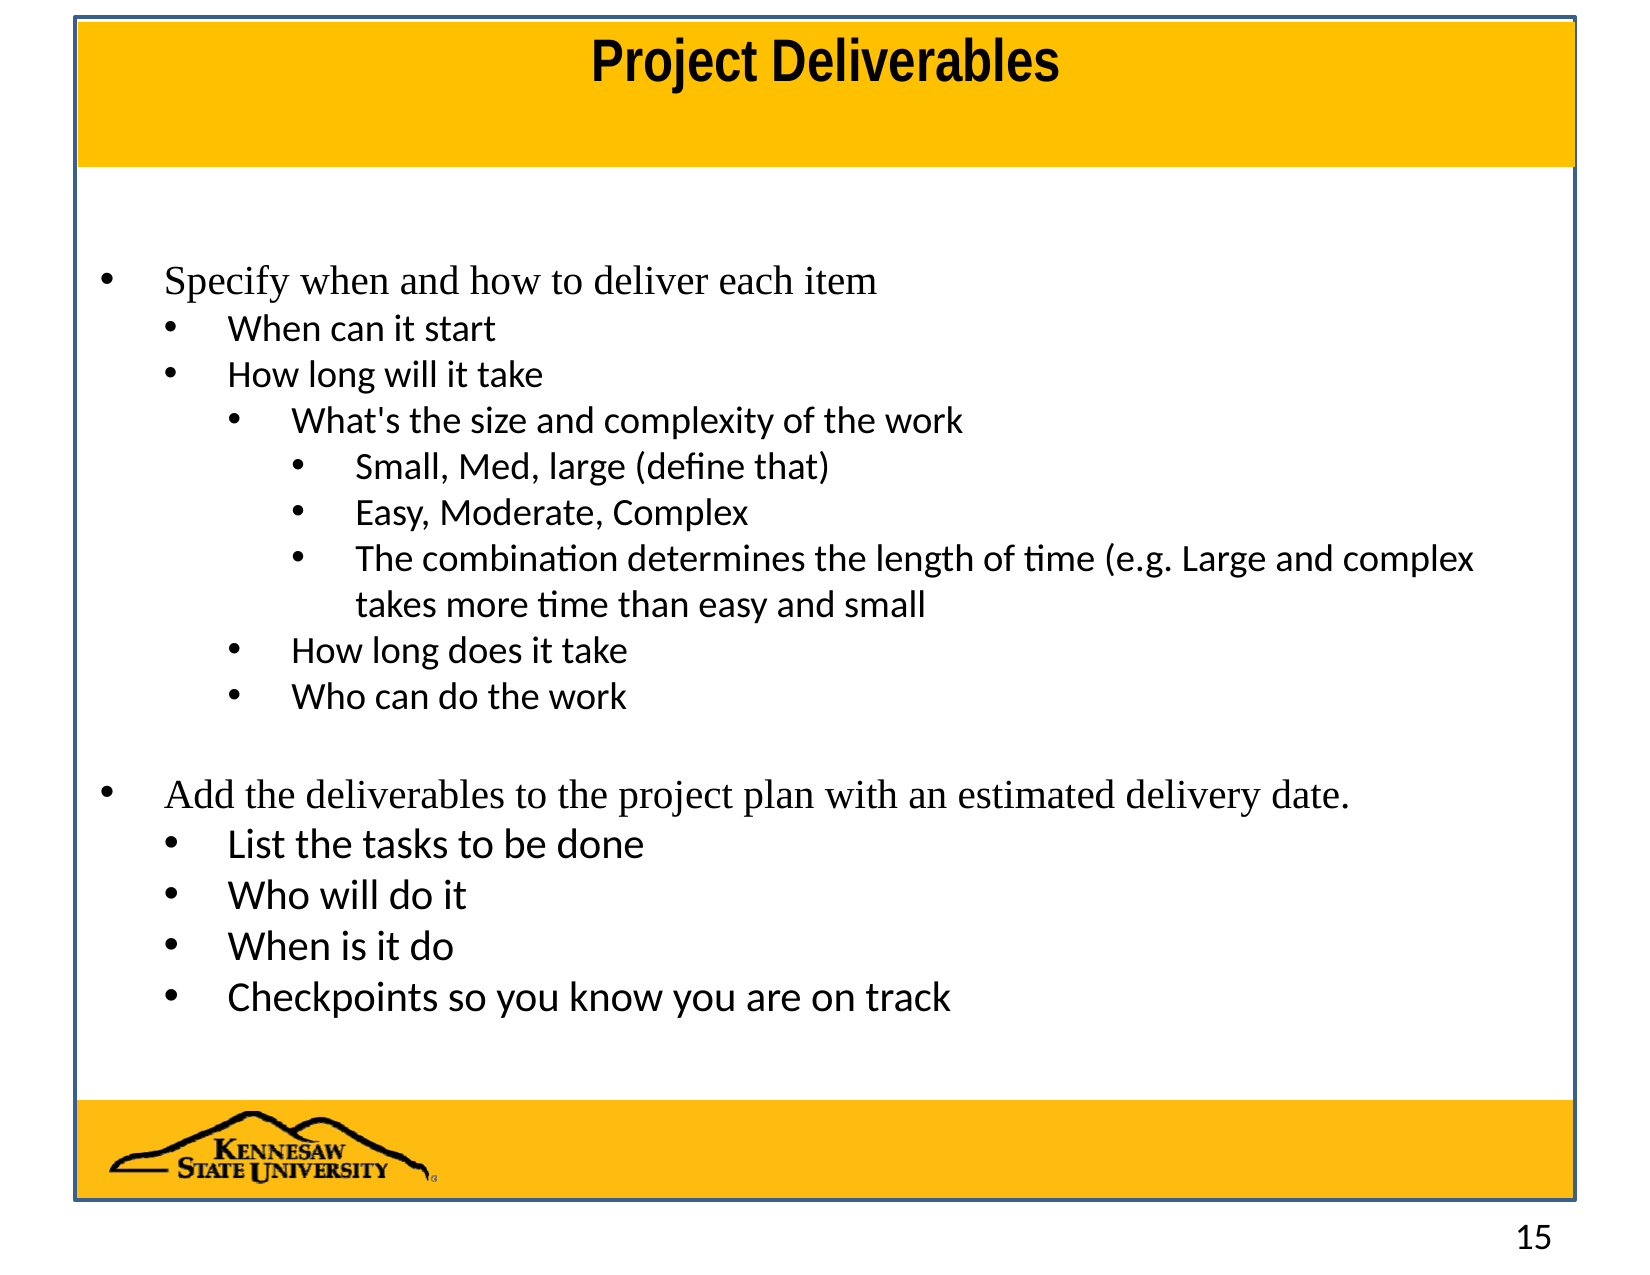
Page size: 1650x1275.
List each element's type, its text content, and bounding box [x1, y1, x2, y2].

picture [108, 1111, 437, 1184]
list Specify when and how to deliver each item When can it start How long will it take What's the size and complexity of the work Small, Med, large (define that) Easy, Moderate, Complex The combination determines the length of time (e.g. Large and complex takes more time than easy and small How long does it take Who can do the work Add the deliverables to the project plan with an estimated delivery date. List the tasks to be done Who will do it When is it do Checkpoints so you know you are on track [99, 223, 1550, 1032]
title Project Deliverables [77, 21, 1575, 167]
